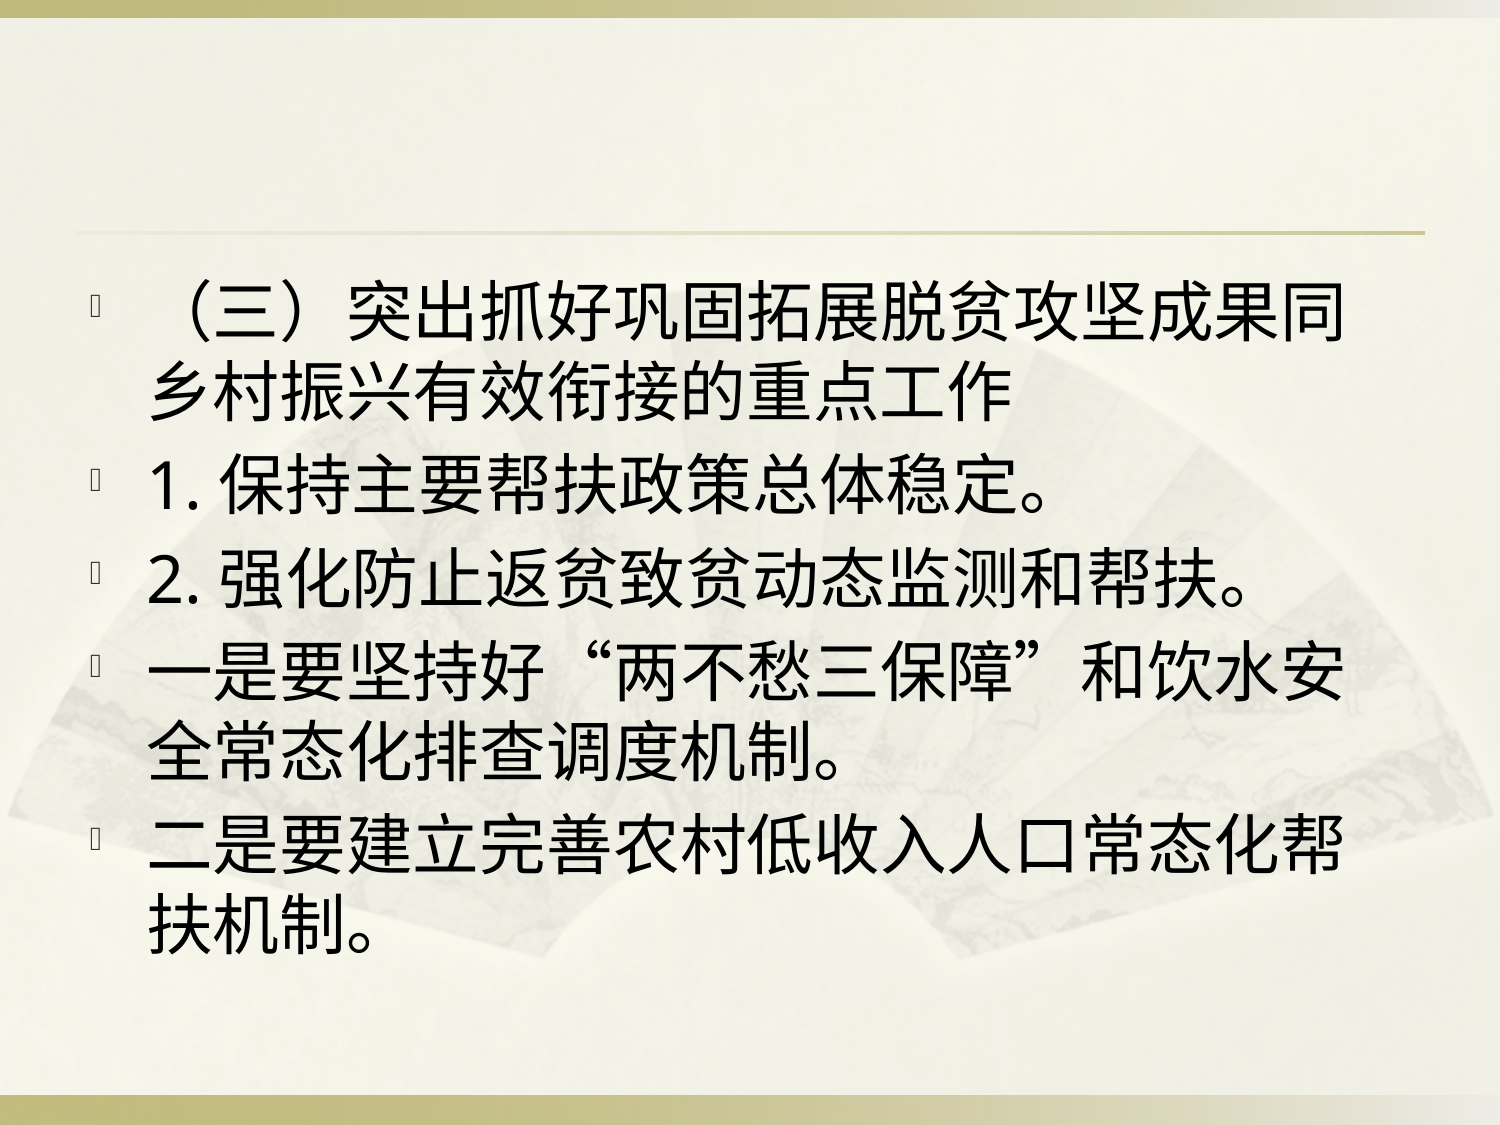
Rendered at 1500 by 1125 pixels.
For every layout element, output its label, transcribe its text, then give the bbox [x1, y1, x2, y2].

list （三）突出抓好巩固拓展脱贫攻坚成果同乡村振兴有效衔接的重点工作 1.保持主要帮扶政策总体稳定。 2.强化防止返贫致贫动态监测和帮扶。 一是要坚持好“两不愁三保障”和饮水安全常态化排查调度机制。 二是要建立完善农村低收入人口常态化帮扶机制。 [74, 262, 1426, 1032]
